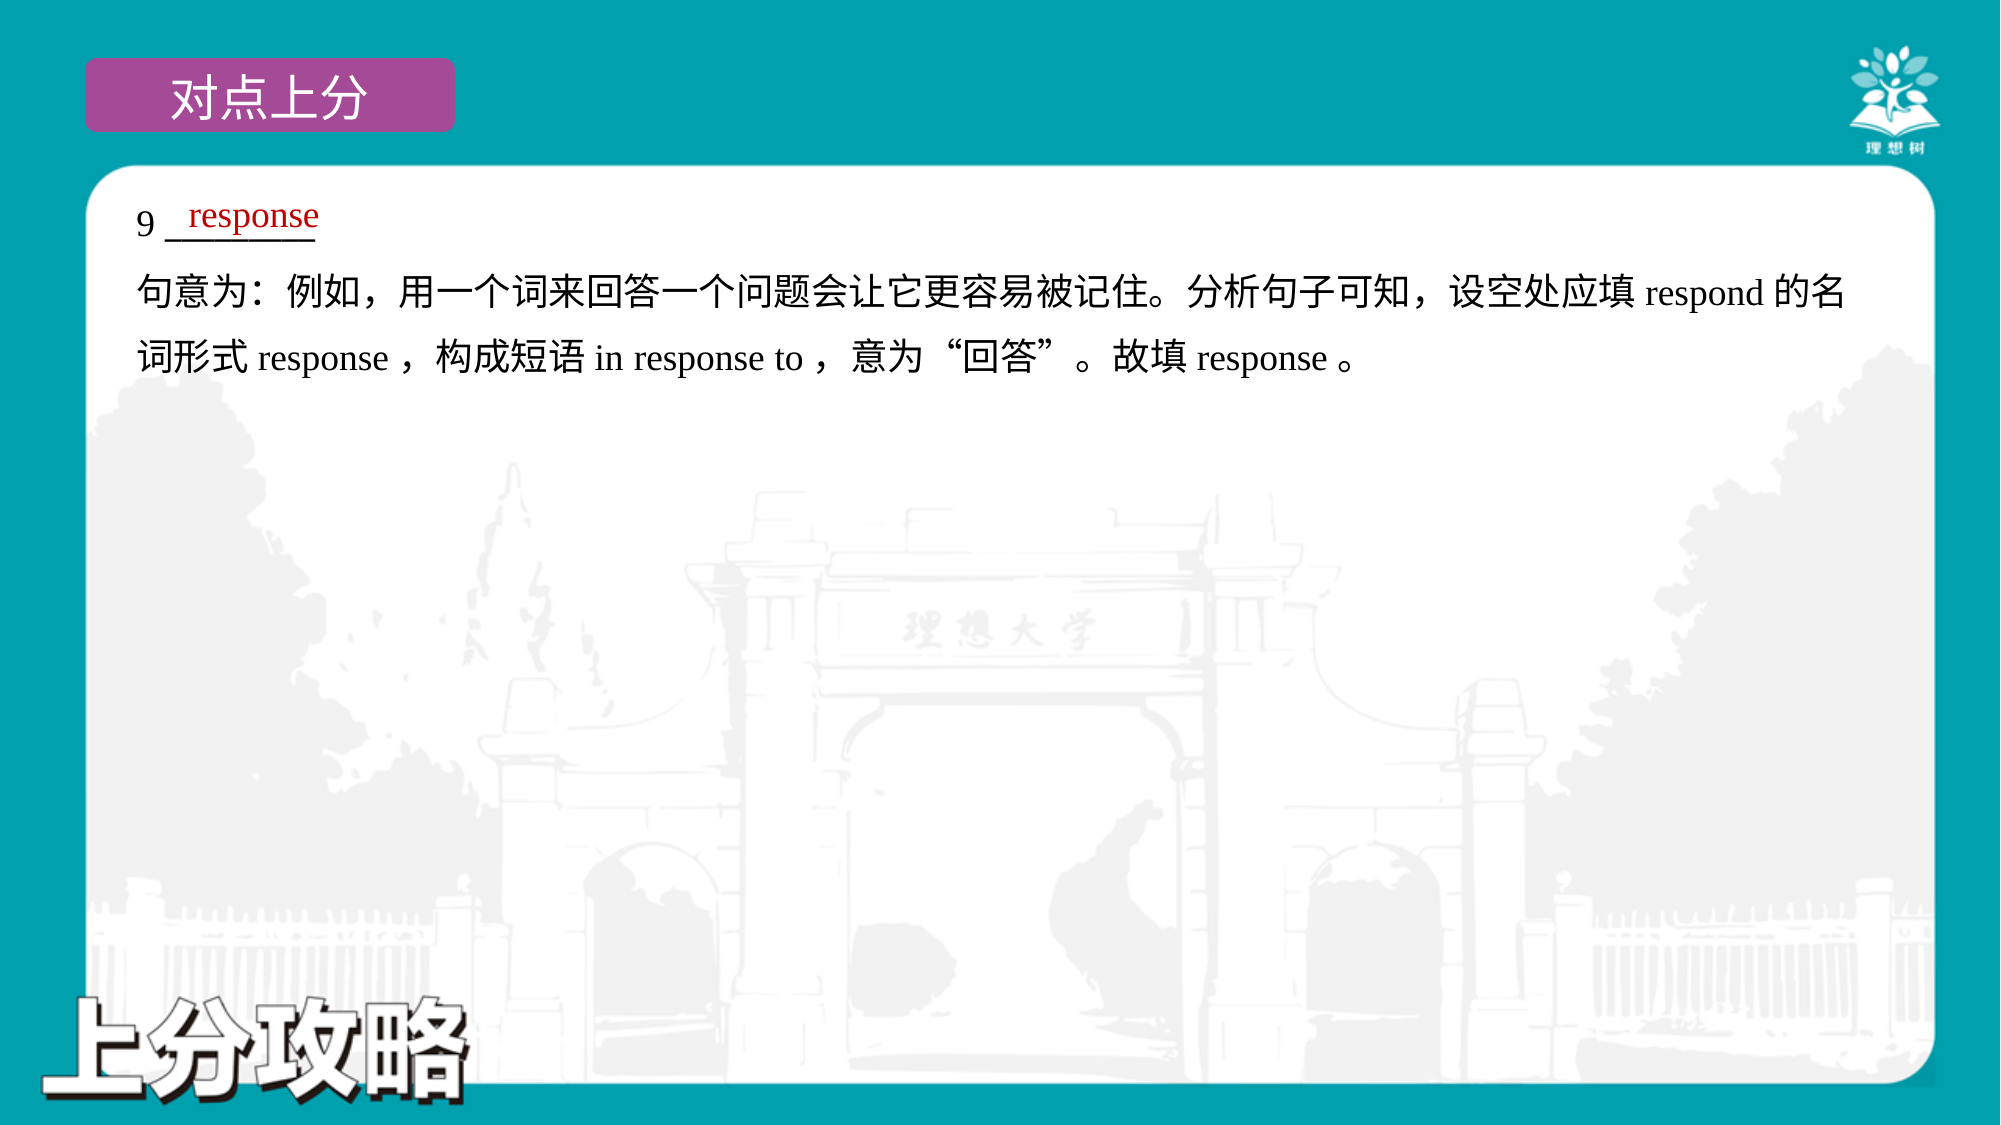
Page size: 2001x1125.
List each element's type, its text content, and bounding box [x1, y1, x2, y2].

text_box 句意为：例如，用一个词来回答一个问题会让它更容易被记住。分析句子可知，设空处应填respond的名 词形式response，构成短语in response to，意为“回答”。故填response。 [136, 244, 1865, 371]
text_box 9 _________ [136, 176, 1865, 237]
text_box response [174, 168, 334, 228]
picture [0, 0, 2000, 1125]
